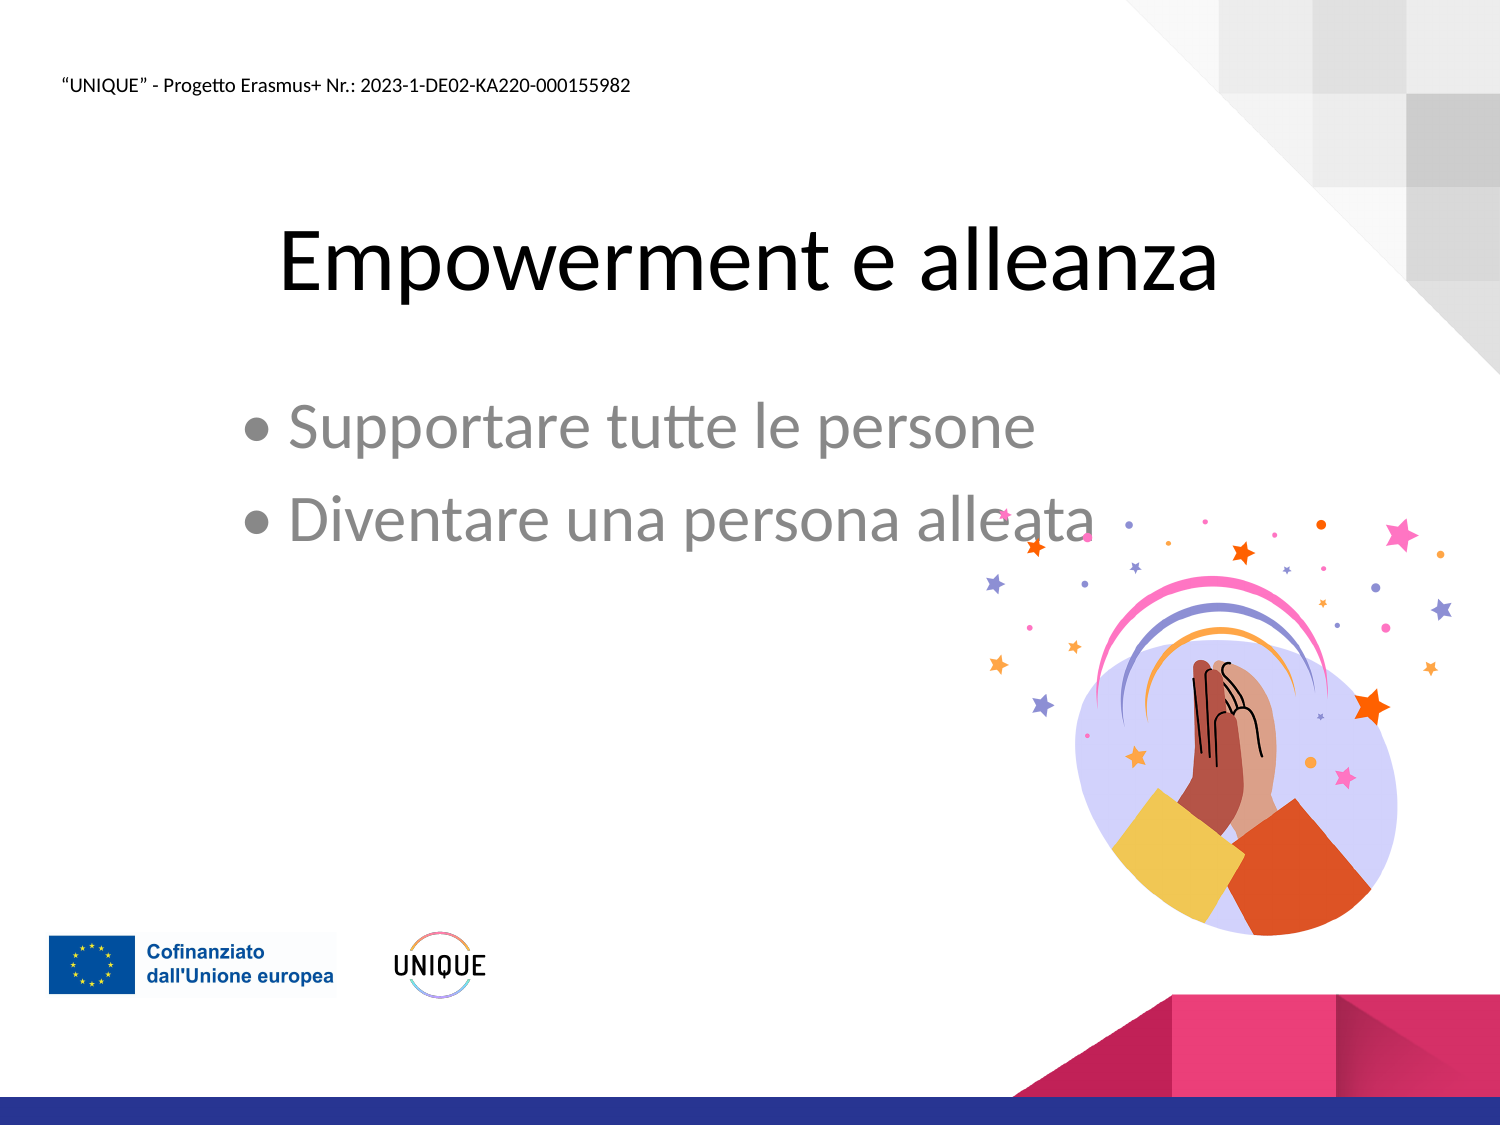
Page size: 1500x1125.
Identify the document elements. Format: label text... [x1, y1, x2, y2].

picture [1125, 0, 1500, 375]
title Empowerment e alleanza [112, 132, 1388, 375]
picture [972, 494, 1463, 946]
picture [0, 919, 1500, 1125]
subtitle • Supportare tutte le persone • Diventare una persona alleata [225, 374, 1275, 662]
